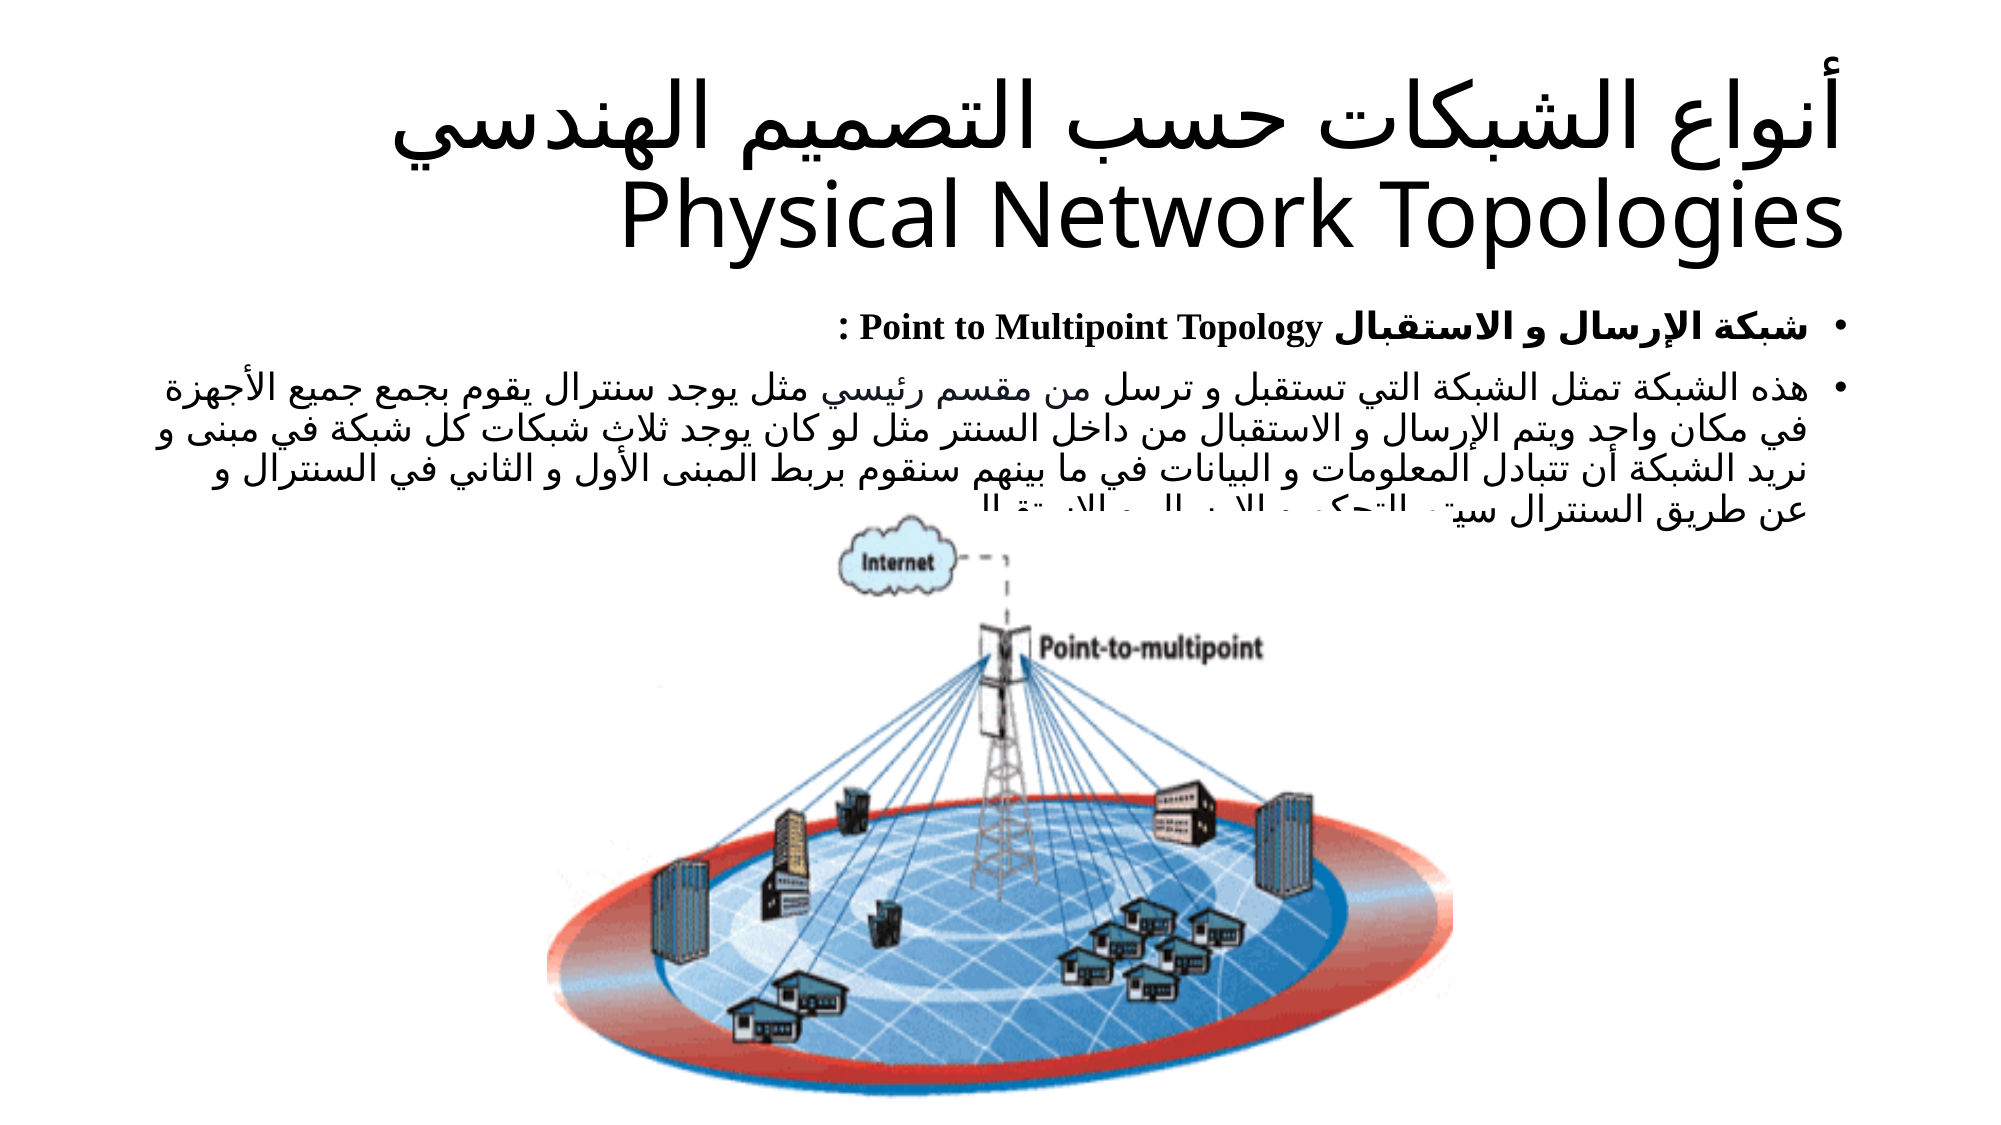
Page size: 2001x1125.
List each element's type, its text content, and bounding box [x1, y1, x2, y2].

picture [546, 511, 1453, 1105]
title أنواع الشبكات حسب التصميم الهندسي Physical Network Topologies [137, 59, 1863, 278]
list شبكة الإرسال و الاستقبال Point to Multipoint Topology : هذه الشبكة تمثل الشبكة التي تستقبل و ترسل من مقسم رئيسي مثل يوجد سنترال يقوم بجمع جميع الأجهزة في مكان واحد ويتم الإرسال و الاستقبال من داخل السنتر مثل لو كان يوجد ثلاث شبكات كل شبكة في مبنى و نريد الشبكة أن تتبادل المعلومات و البيانات في ما بينهم سنقوم بربط المبنى الأول و الثاني في السنترال و عن طريق السنترال سيتم التحكم و الإرسال و الاستقبال . [137, 299, 1863, 1014]
